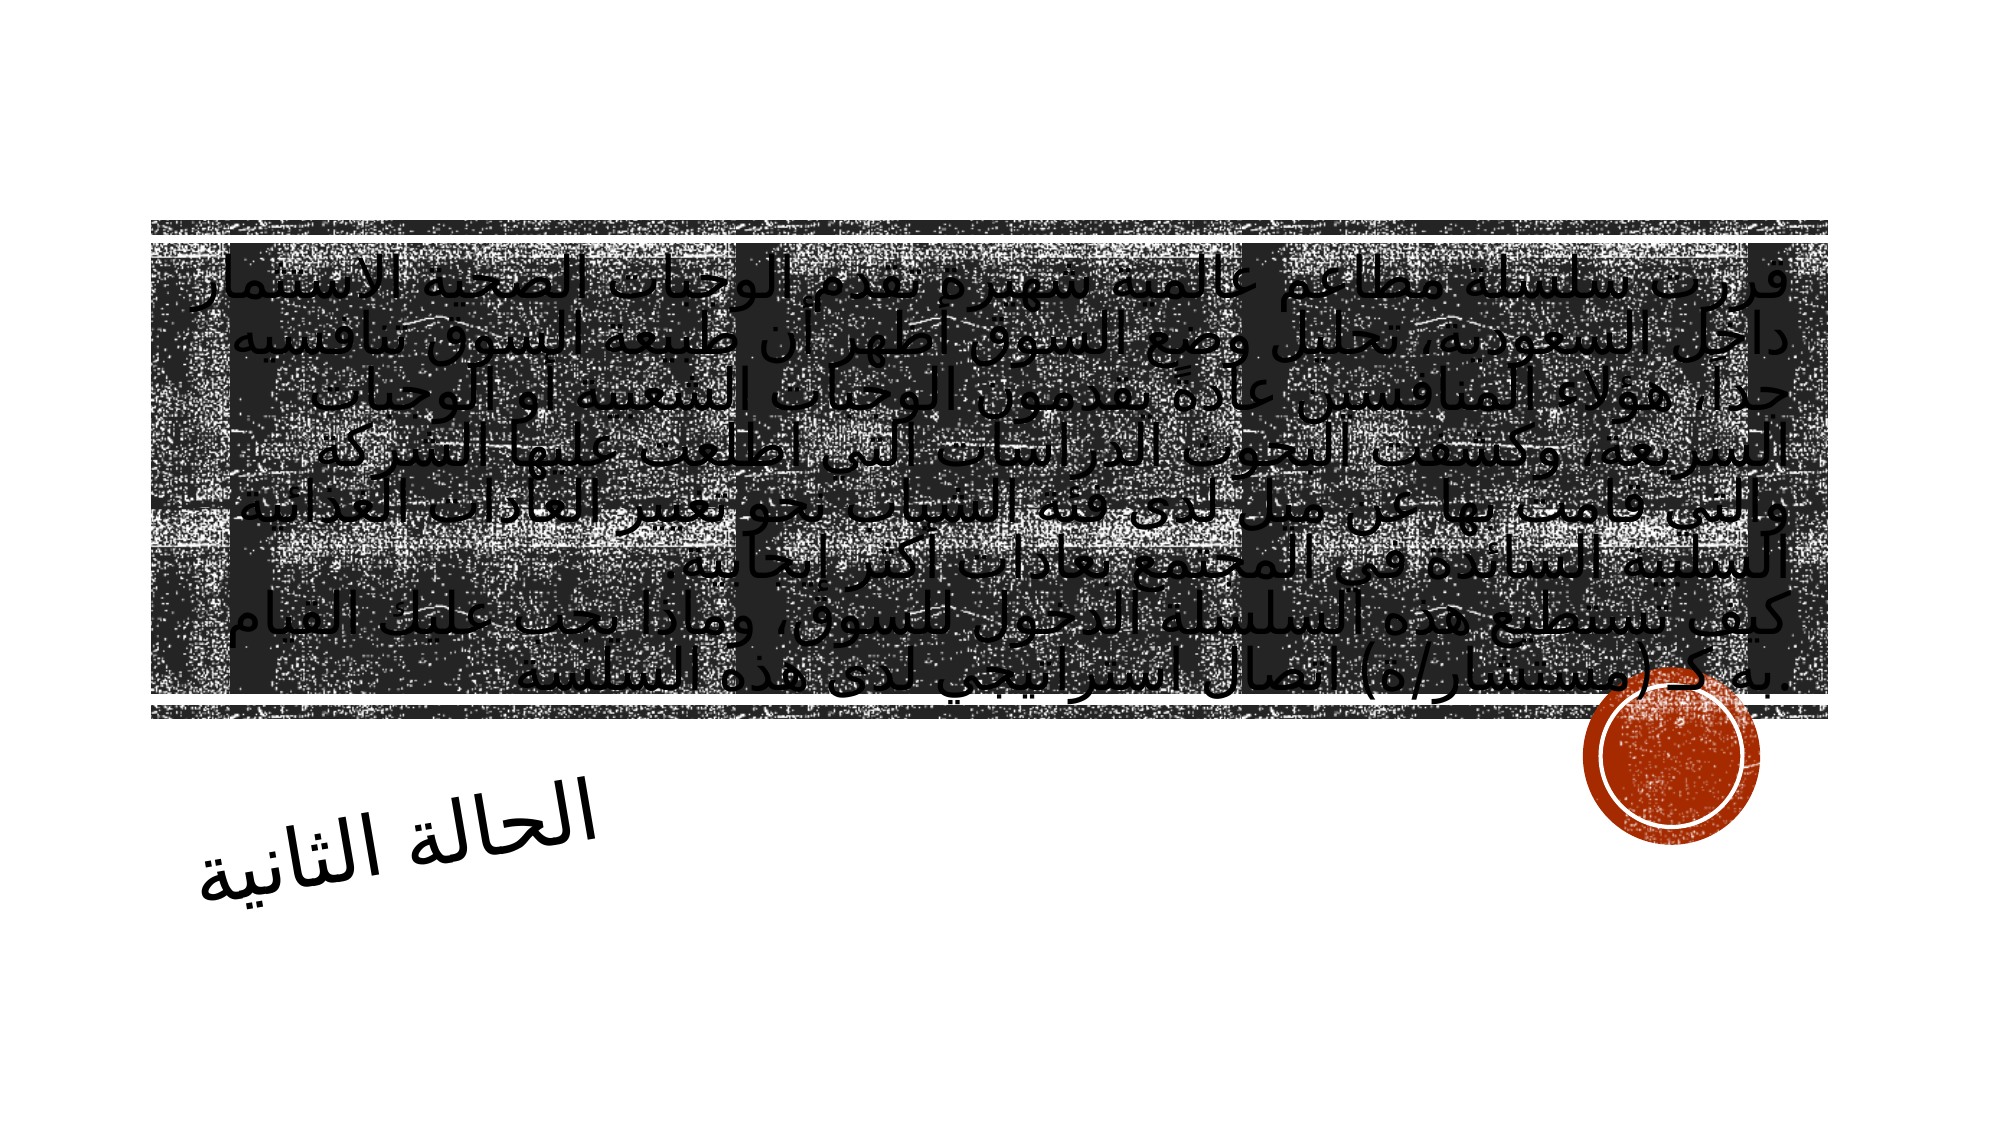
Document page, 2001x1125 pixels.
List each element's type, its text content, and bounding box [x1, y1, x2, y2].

title قررت سلسلة مطاعم عالمية شهيرة تقدم الوجبات الصحية الاستثمار داخل السعودية، تحليل وضع السوق أظهر أن طبيعة السوق تنافسيه جداً، هؤلاء المنافسين عادةً يقدمون الوجبات الشعبية أو الوجبات السريعة، وكشفت البحوث الدراسات التي اطلعت عليها الشركة والتي قامت بها عن ميل لدى فئة الشباب نحو تغيير العادات الغذائية السلبية السائدة في المجتمع بعادات أكثر إيجابية. كيف تستطيع هذه السلسلة الدخول للسوق، وماذا يجب عليك القيام به كـ (مستشار/ة) اتصال استراتيجي لدى هذه السلسة. [172, 234, 1808, 733]
subtitle الحالة الثانية [169, 611, 1476, 1004]
